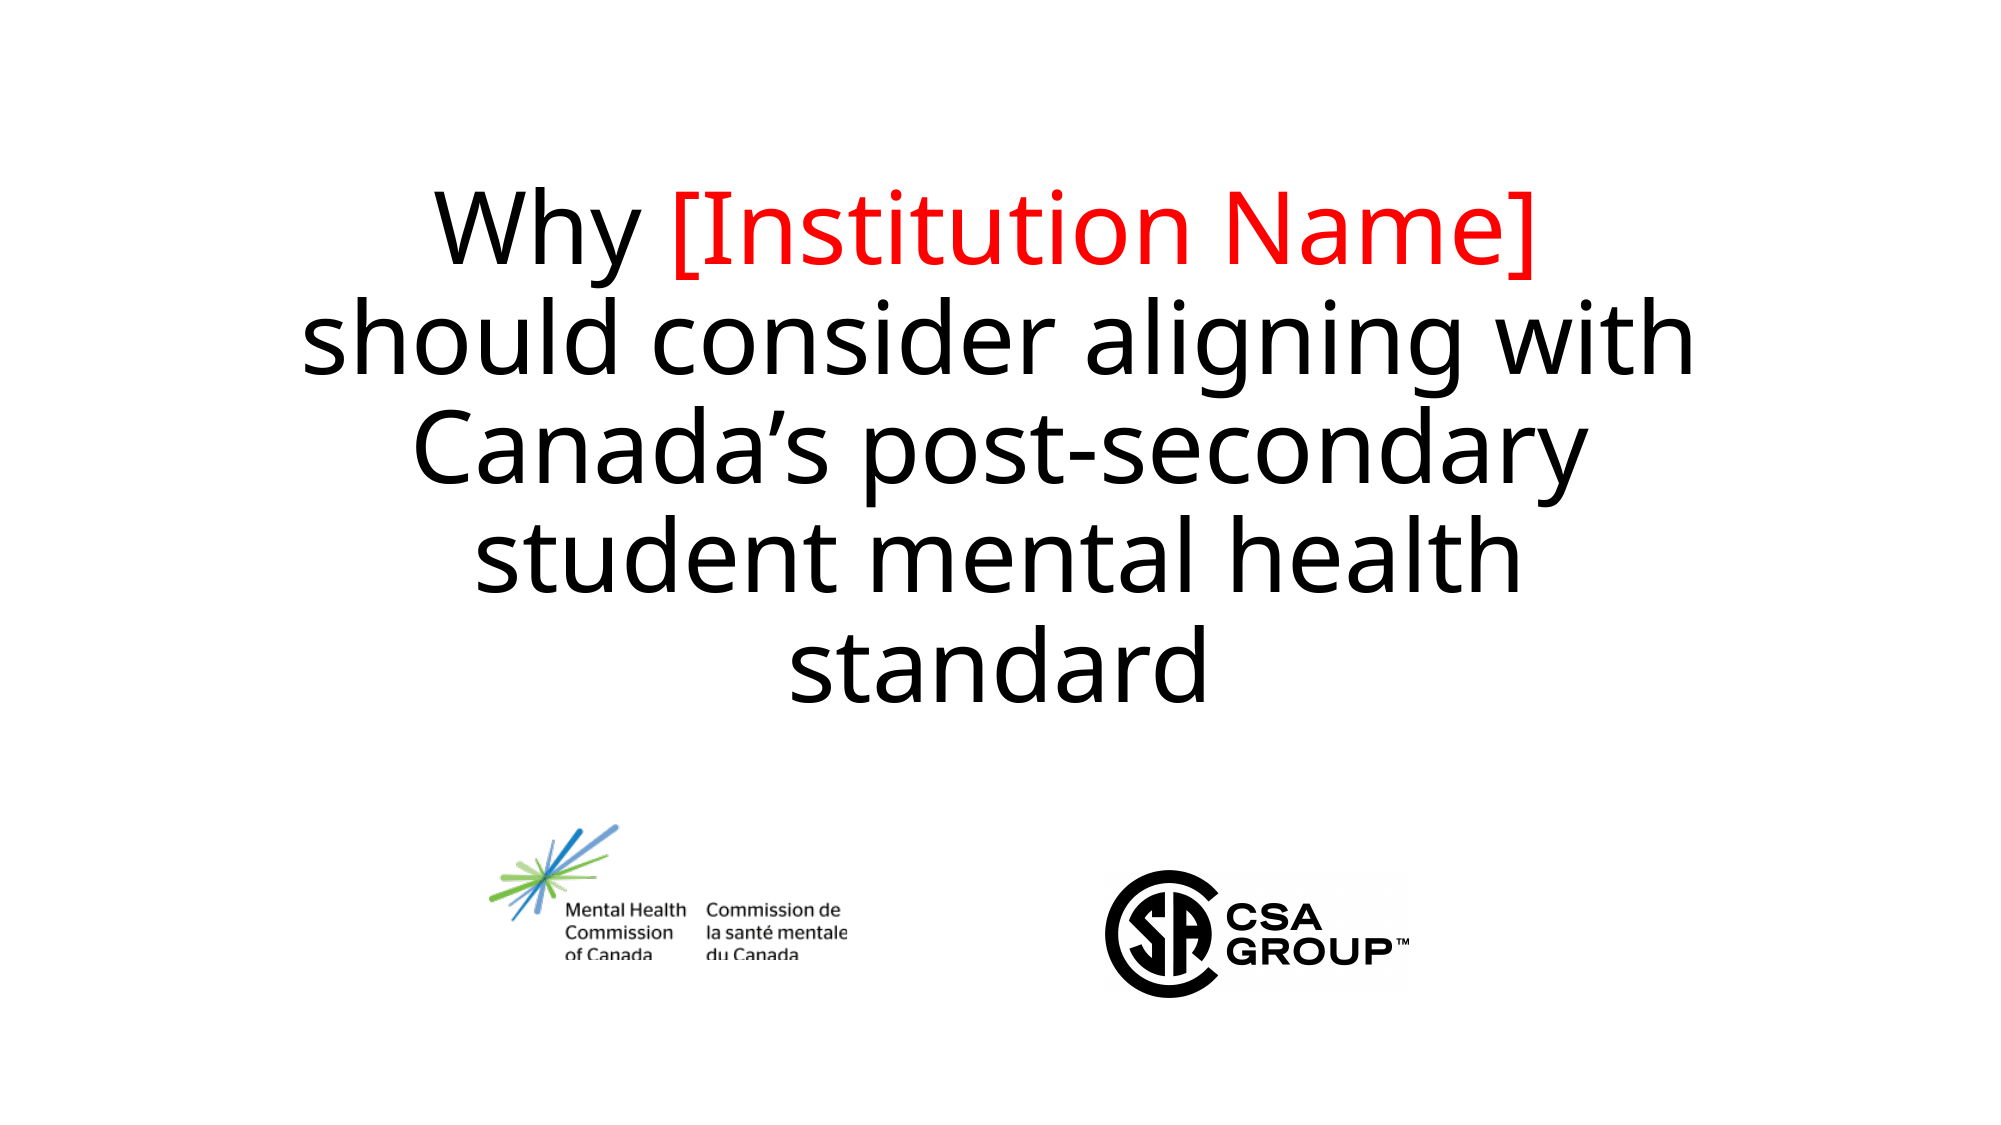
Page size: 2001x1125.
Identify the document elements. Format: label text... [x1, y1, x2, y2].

title Why [Institution Name] should consider aligning with Canada’s post-secondary student mental health standard [249, 165, 1750, 732]
picture [489, 824, 848, 960]
picture [1105, 870, 1409, 998]
